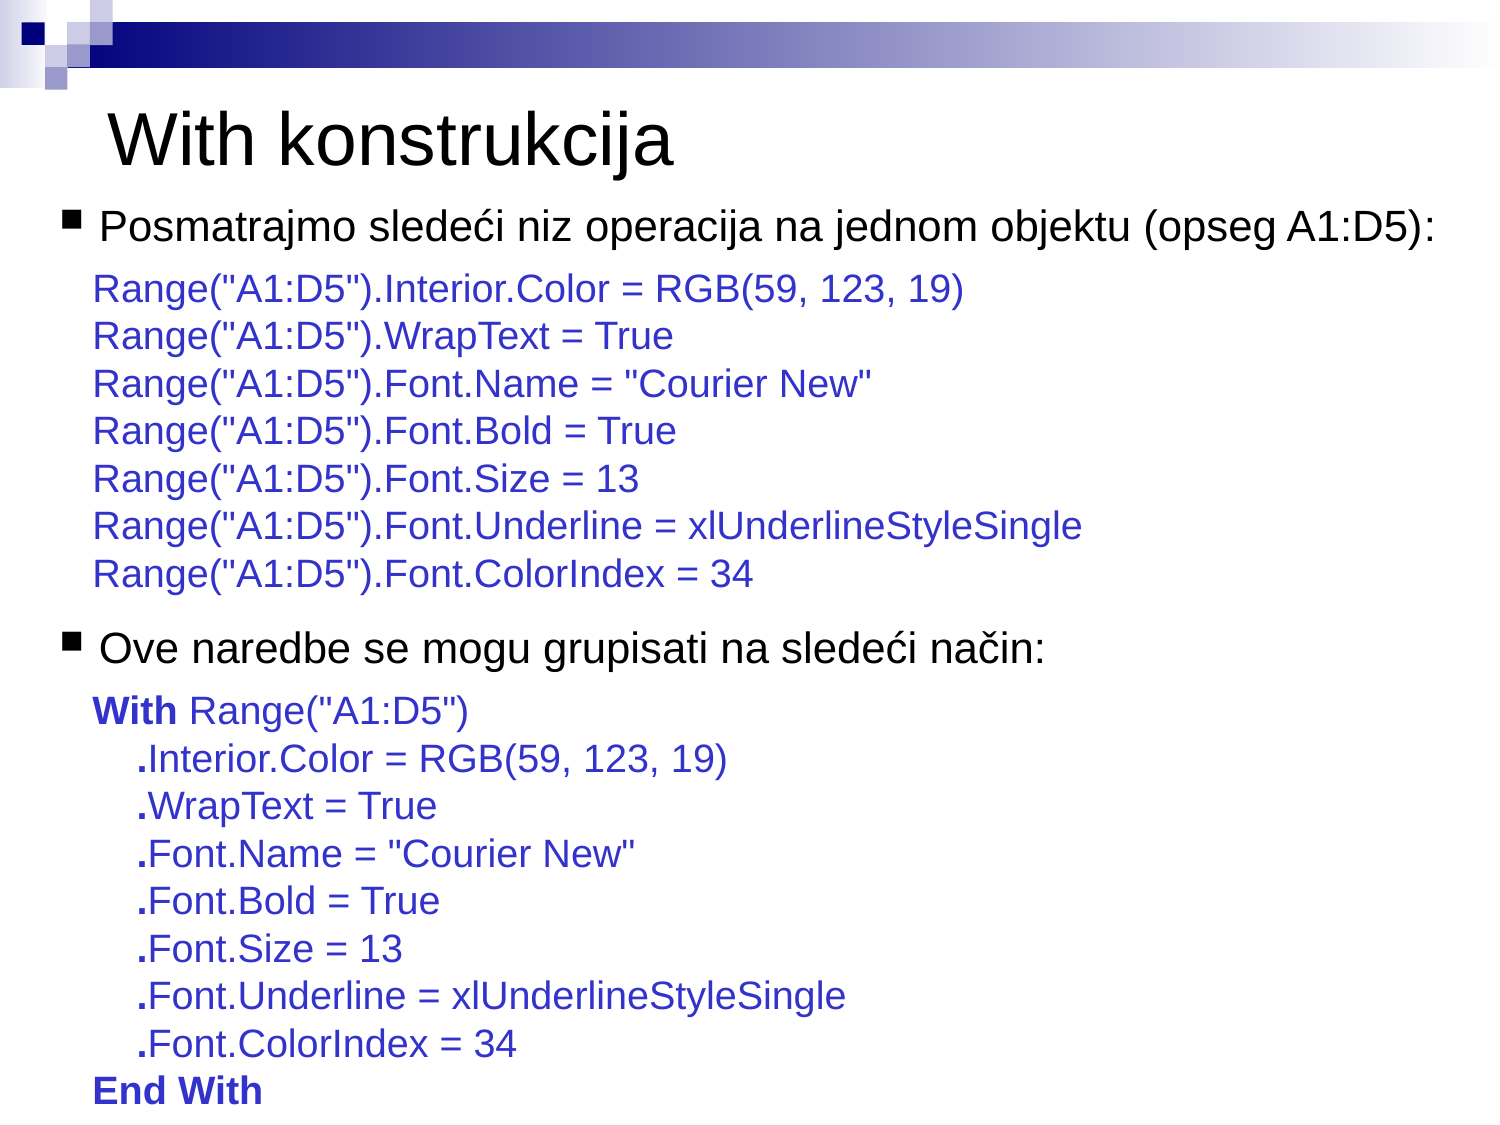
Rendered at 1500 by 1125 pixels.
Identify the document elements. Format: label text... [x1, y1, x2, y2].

text_box Posmatrajmo sledeći niz operacija na jednom objektu (opseg A1:D5): Range("A1:D5").Interior.Color = RGB(59, 123, 19) Range("A1:D5").WrapText = True Range("A1:D5").Font.Name = "Courier New" Range("A1:D5").Font.Bold = True Range("A1:D5").Font.Size = 13 Range("A1:D5").Font.Underline = xlUnderlineStyleSingle Range("A1:D5").Font.ColorIndex = 34 Ove naredbe se mogu grupisati na sledeći način: With Range("A1:D5") .Interior.Color = RGB(59, 123, 19) .WrapText = True .Font.Name = "Courier New" .Font.Bold = True .Font.Size = 13 .Font.Underline = xlUnderlineStyleSingle .Font.ColorIndex = 34 End With [50, 190, 1453, 1105]
title With konstrukcija [92, 75, 704, 190]
